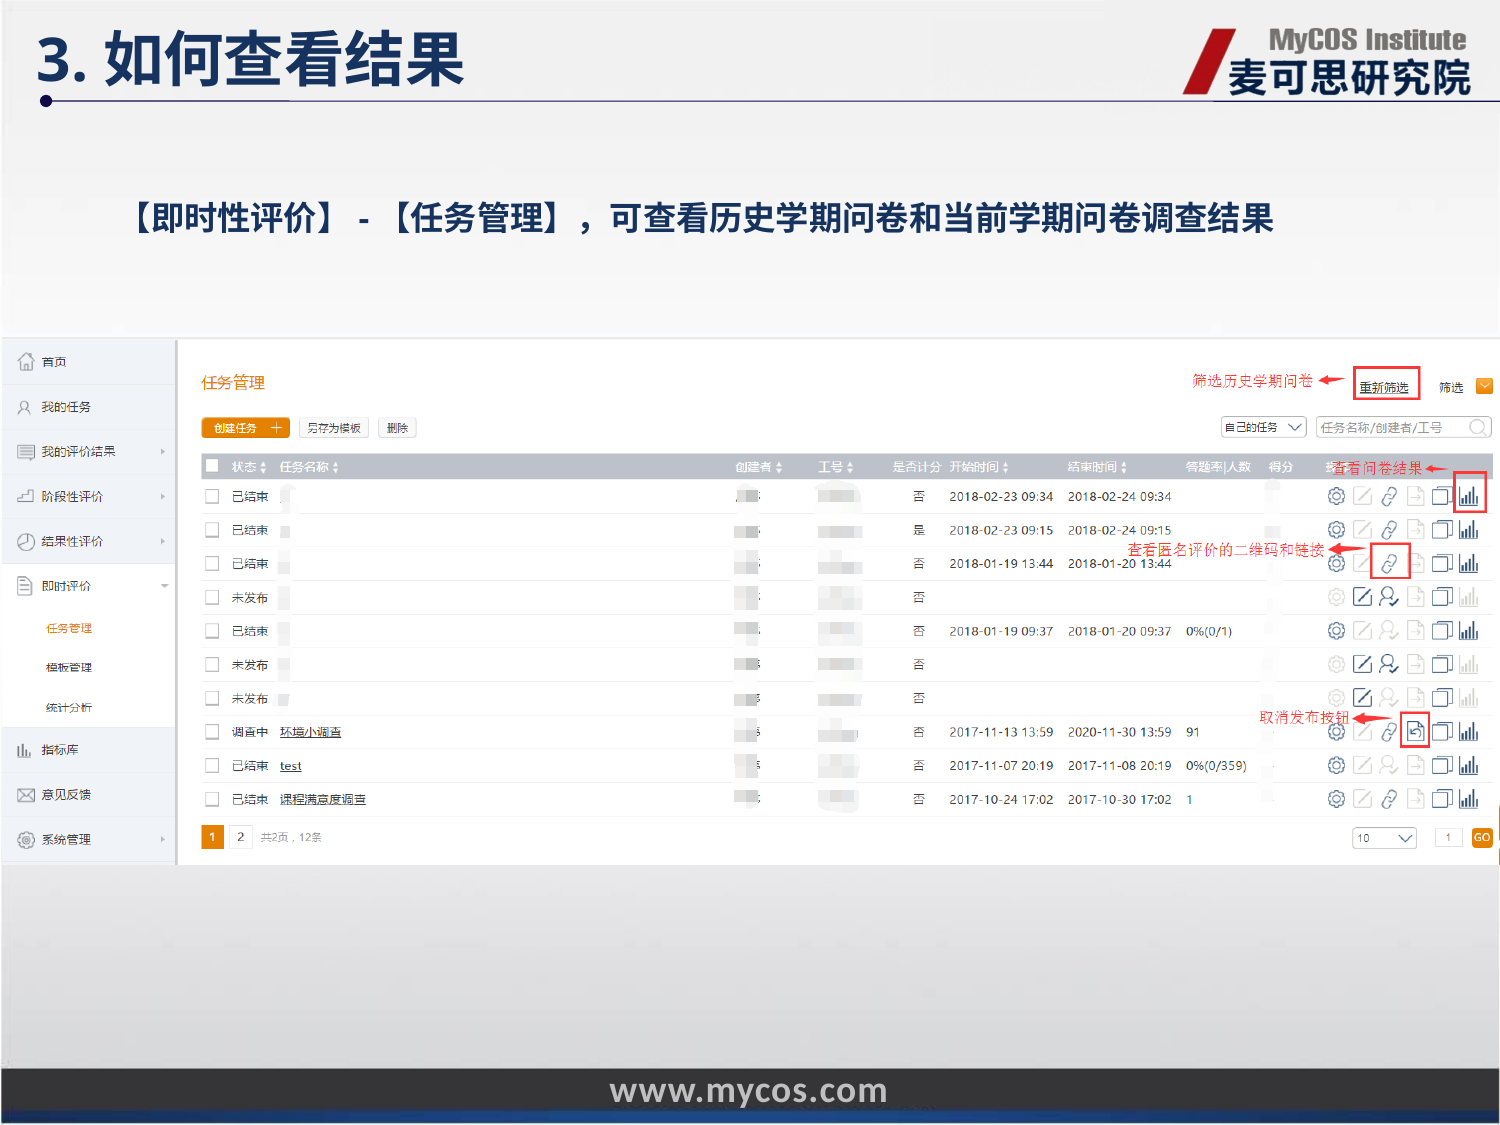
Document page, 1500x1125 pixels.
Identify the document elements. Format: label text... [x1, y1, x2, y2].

text_box 【即时性评价】-【任务管理】，可查看历史学期问卷和当前学期问卷调查结果 [103, 189, 1306, 245]
picture [0, 0, 1500, 1125]
text_box [39, 94, 1500, 108]
text_box 3.如何查看结果 [36, 20, 1046, 94]
